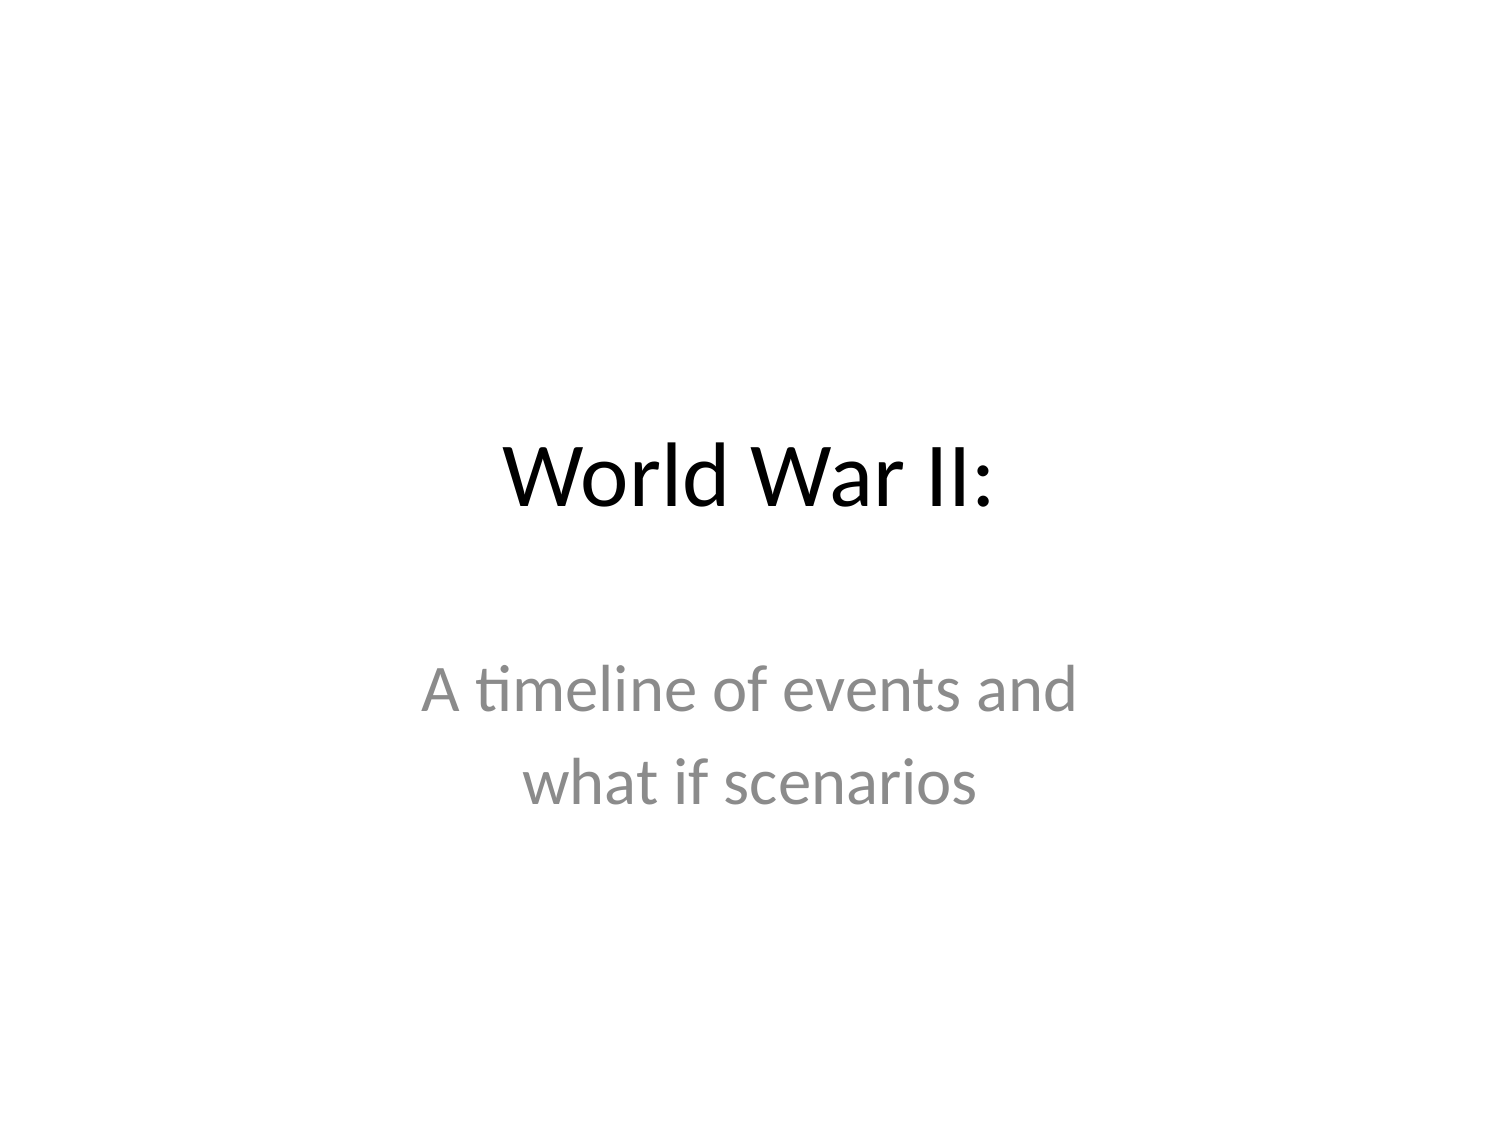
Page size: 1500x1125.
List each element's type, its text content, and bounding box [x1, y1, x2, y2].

subtitle A timeline of events and what if scenarios [225, 637, 1275, 925]
title World War II: [112, 349, 1388, 591]
